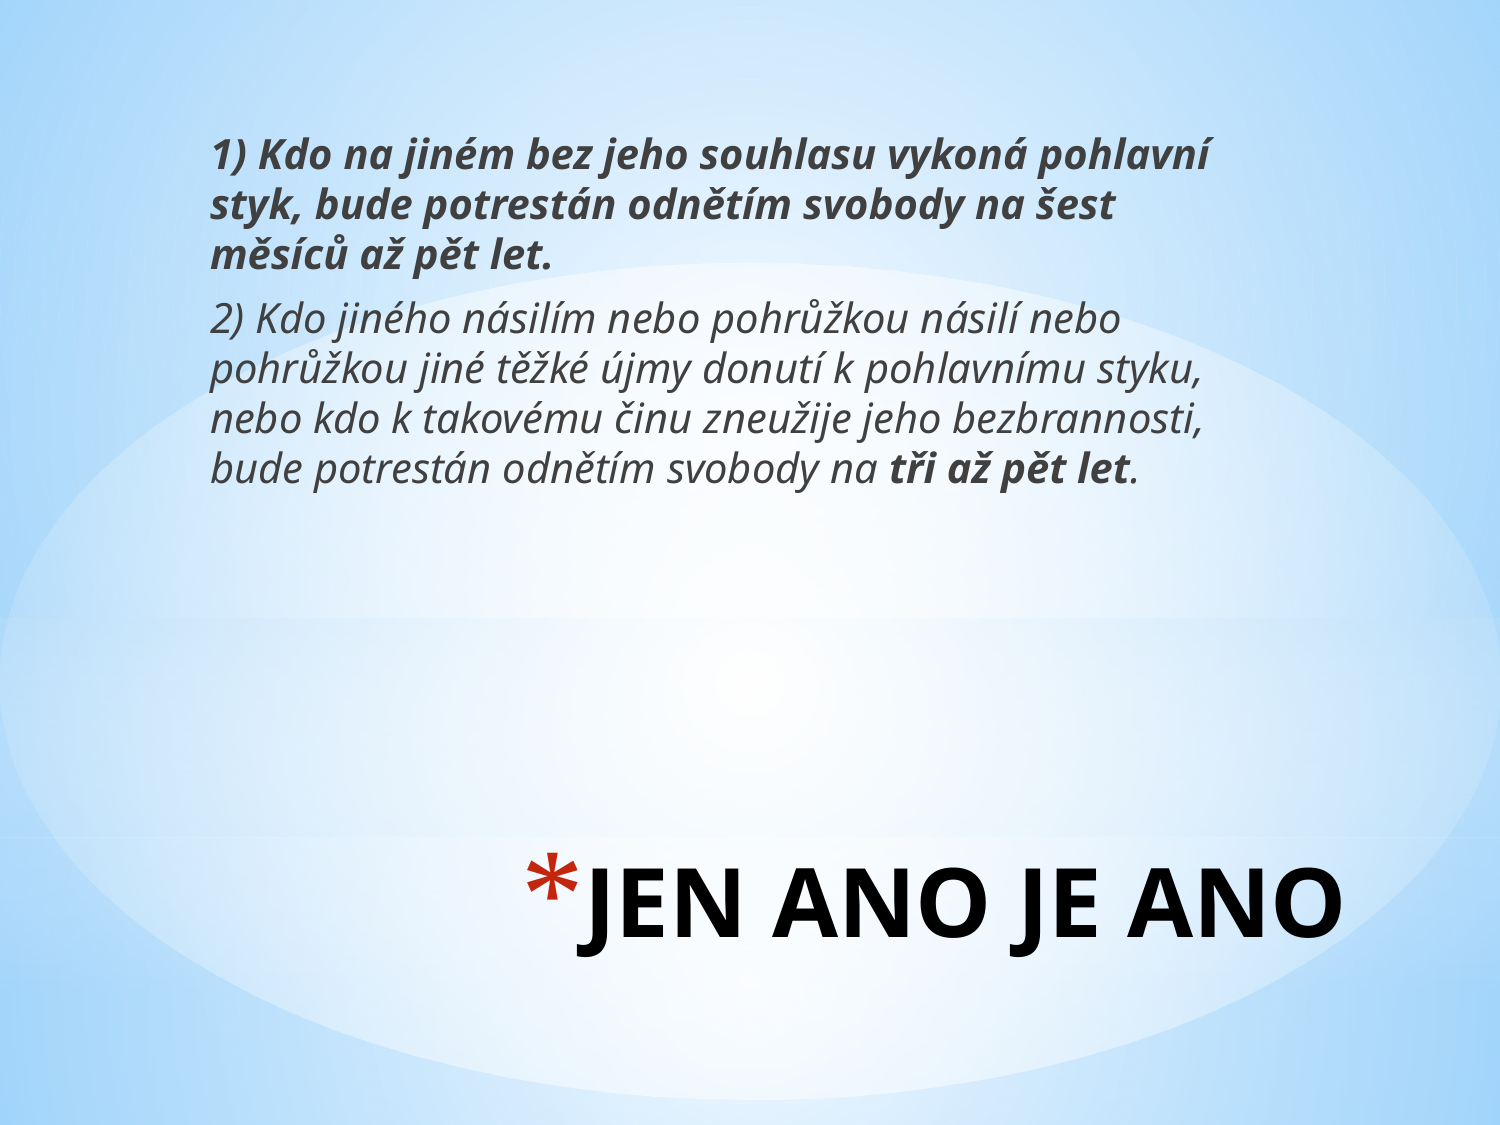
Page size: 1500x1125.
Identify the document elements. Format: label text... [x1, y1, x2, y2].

title JEN ANO JE ANO [294, 834, 1363, 988]
list 1) Kdo na jiném bez jeho souhlasu vykoná pohlavní styk, bude potrestán odnětím svobody na šest měsíců až pět let. 2) Kdo jiného násilím nebo pohrůžkou násilí nebo pohrůžkou jiné těžké újmy donutí k pohlavnímu styku, nebo kdo k takovému činu zneužije jeho bezbrannosti, bude potrestán odnětím svobody na tři až pět let. [187, 120, 1238, 690]
